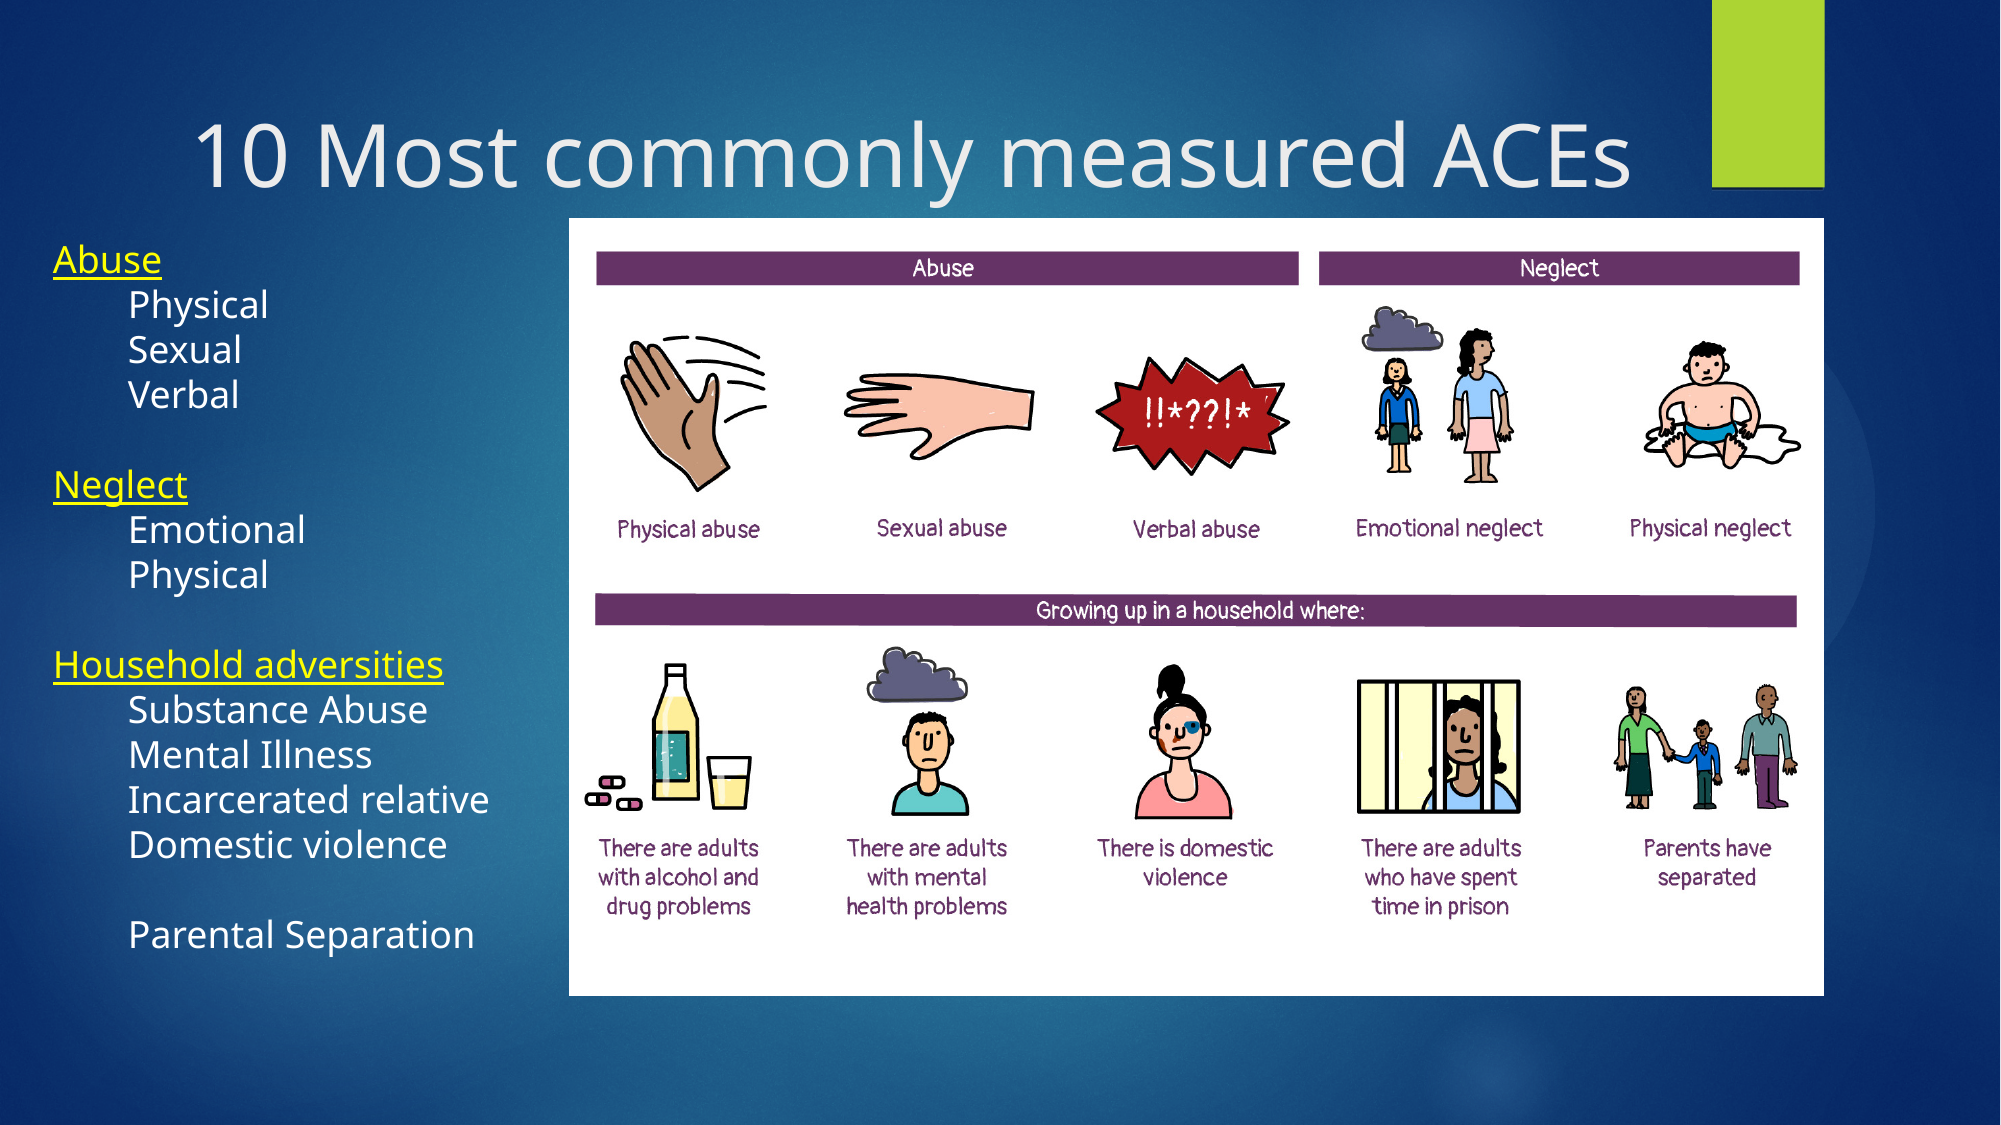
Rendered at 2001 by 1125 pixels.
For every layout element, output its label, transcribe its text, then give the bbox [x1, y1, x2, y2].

title 10 Most commonly measured ACEs [175, 38, 1846, 213]
text_box Abuse Physical Sexual Verbal Neglect Emotional Physical Household adversities Substance Abuse Mental Illness Incarcerated relative Domestic violence Parental Separation [37, 228, 538, 1054]
picture [0, 0, 2001, 1125]
